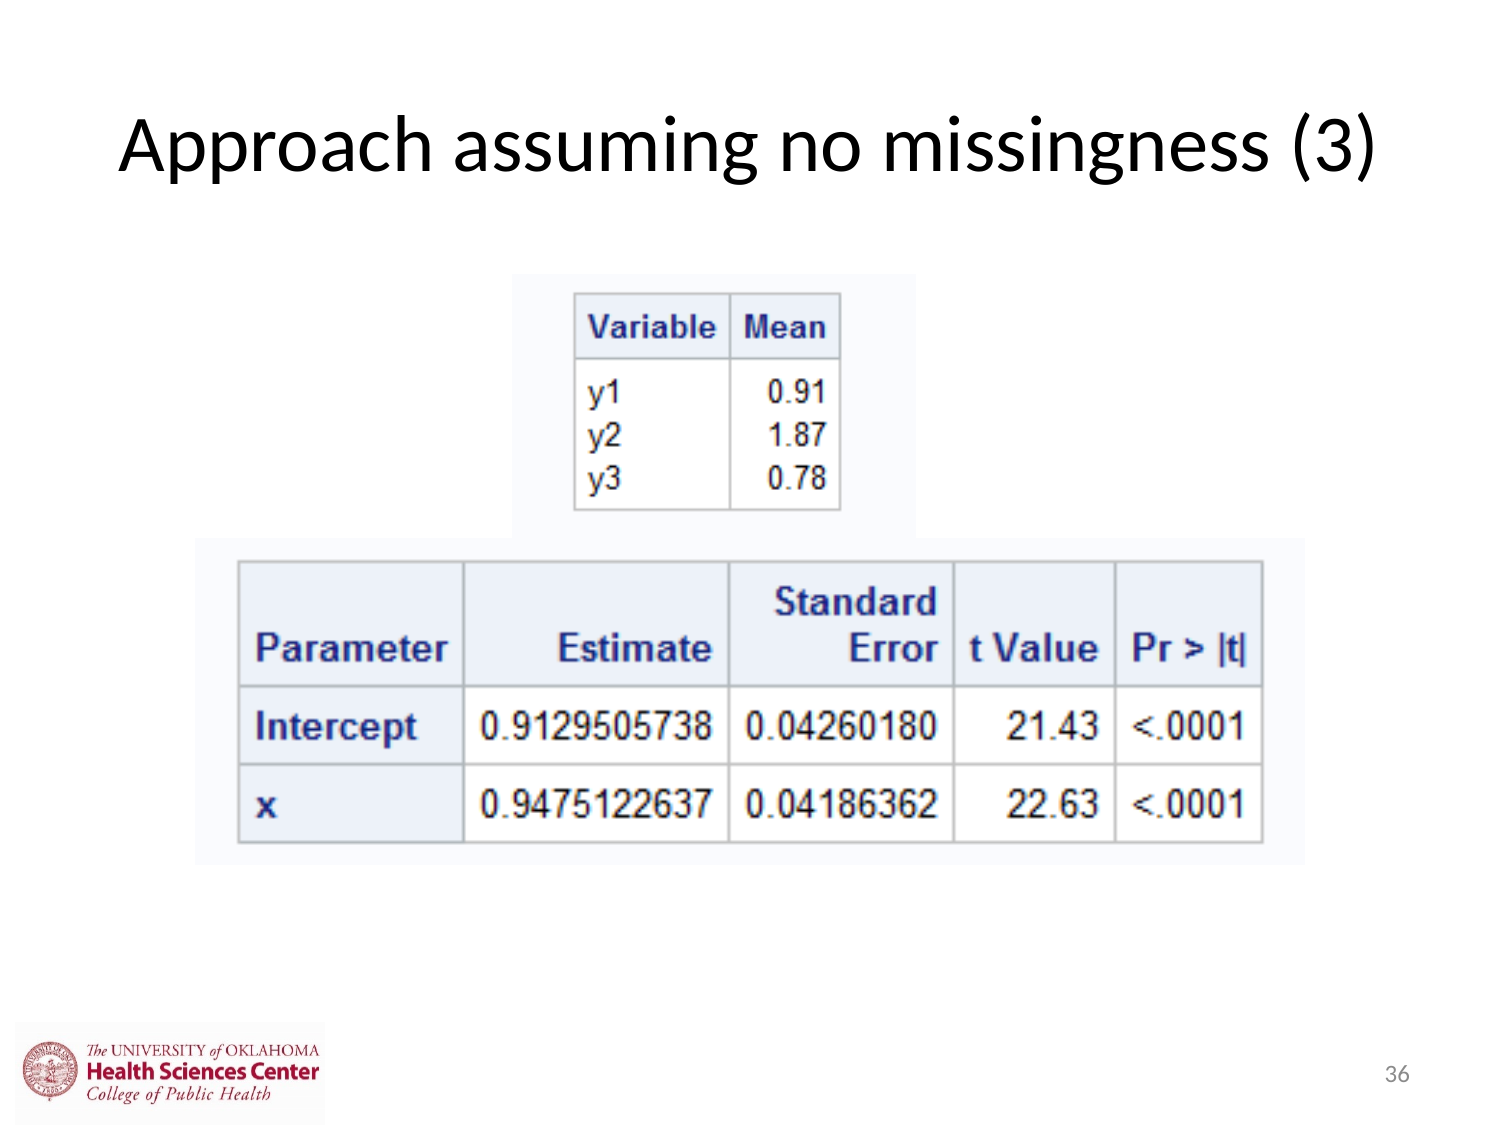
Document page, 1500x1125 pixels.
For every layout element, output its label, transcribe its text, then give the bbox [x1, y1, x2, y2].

slide_number 36 [1074, 1042, 1425, 1103]
title Approach assuming no missingness (3) [75, 45, 1425, 233]
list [512, 274, 916, 537]
picture [15, 1022, 325, 1125]
picture [194, 538, 1306, 865]
